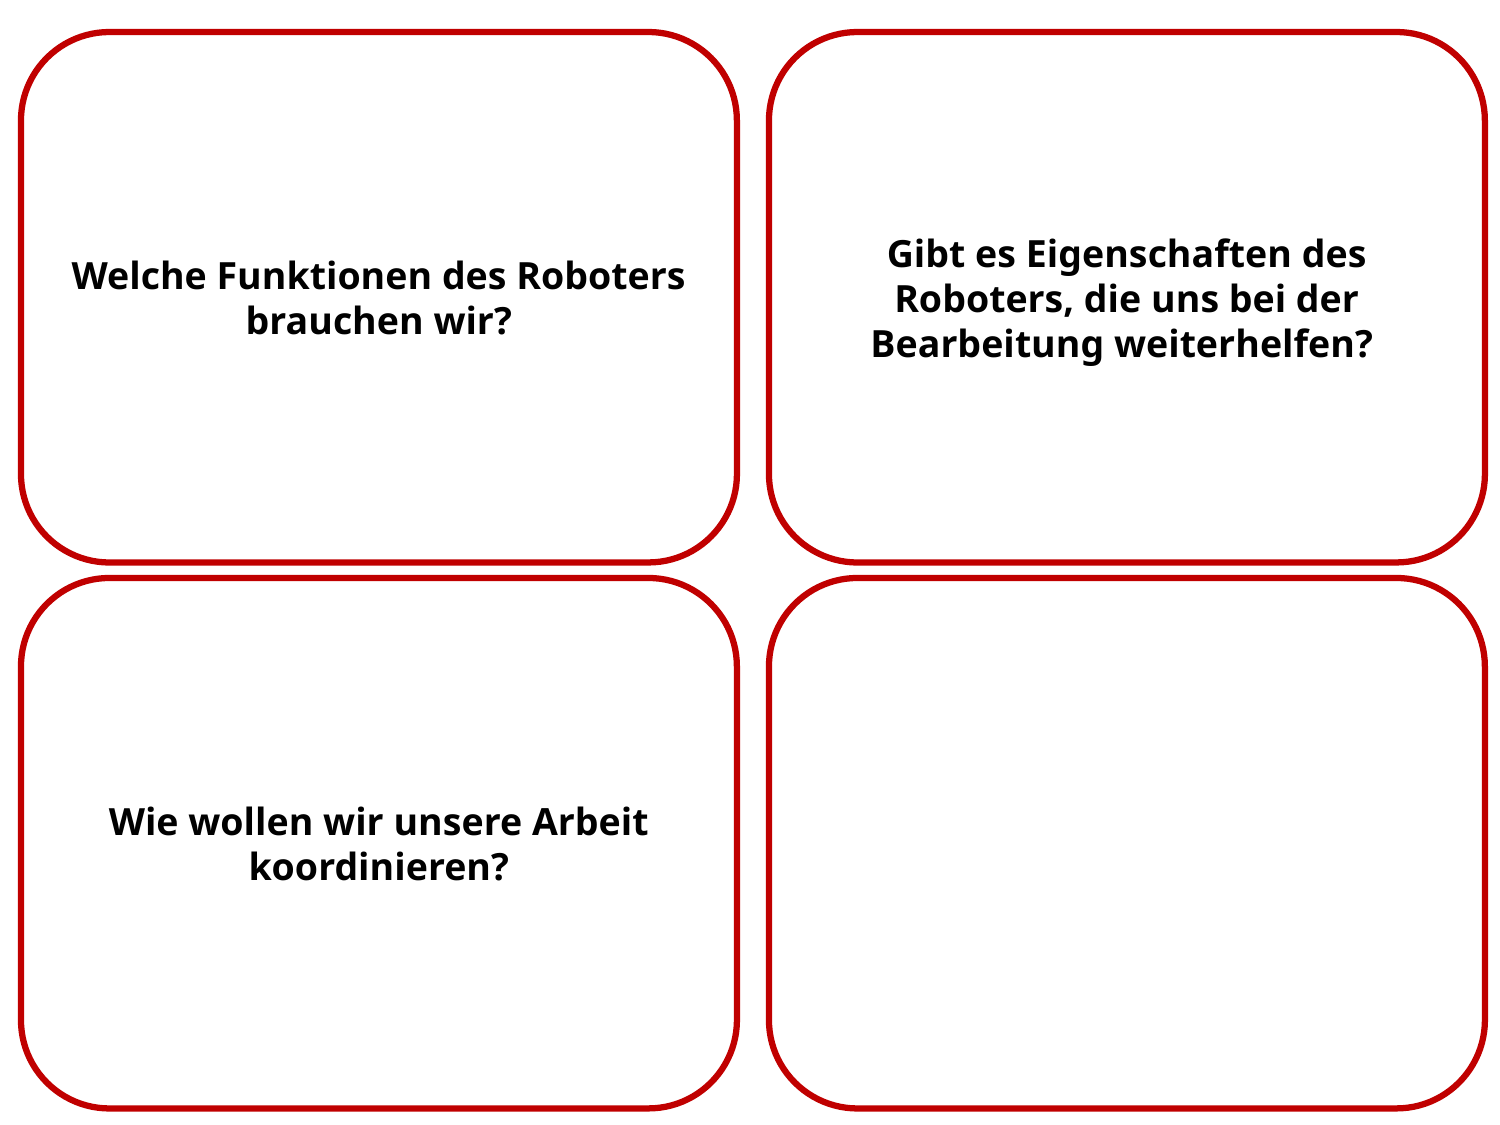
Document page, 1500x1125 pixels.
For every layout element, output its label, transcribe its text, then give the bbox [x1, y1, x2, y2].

text_box Wie wollen wir unsere Arbeit koordinieren? [19, 576, 738, 1110]
text_box [767, 576, 1486, 1110]
text_box Welche Funktionen des Roboters brauchen wir? [19, 30, 738, 564]
text_box Gibt es Eigenschaften des Roboters, die uns bei der Bearbeitung weiterhelfen? [767, 30, 1486, 564]
